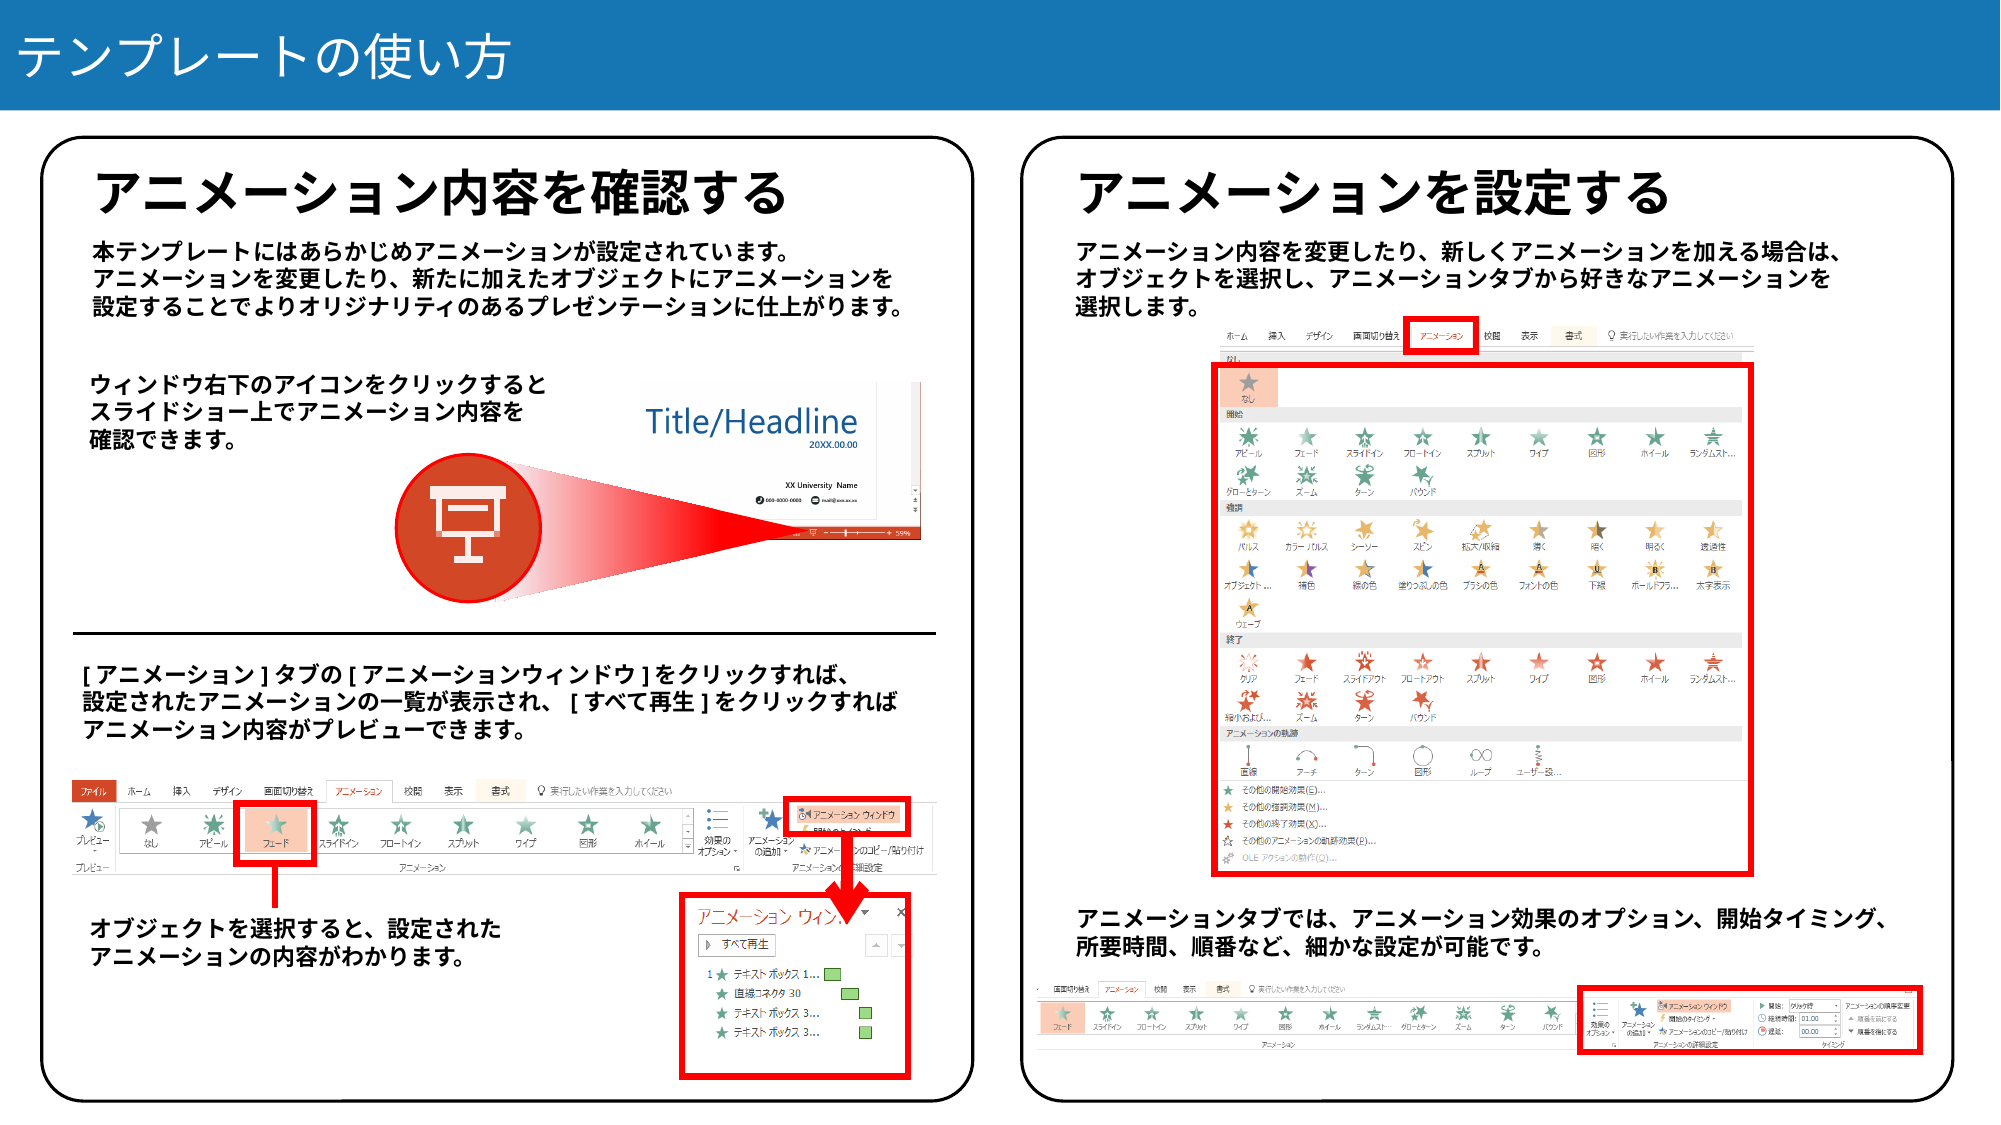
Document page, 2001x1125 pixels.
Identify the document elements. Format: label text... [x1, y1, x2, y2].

text_box アニメーションを設定する [1060, 154, 1689, 229]
text_box アニメーション内容を変更したり、新しくアニメーションを加える場合は、 オブジェクトを選択し、アニメーションタブから好きなアニメーションを 選択します。 [1061, 229, 1870, 327]
picture [688, 895, 921, 1077]
picture [638, 382, 921, 540]
text_box テンプレートの使い方 [0, 0, 2000, 111]
text_box [1213, 364, 1752, 875]
text_box アニメーション内容を確認する [77, 154, 806, 229]
text_box [541, 468, 773, 593]
text_box オブジェクトを選択すると、設定された アニメーションの内容がわかります。 [74, 907, 518, 978]
text_box アニメーションタブでは、アニメーション効果のオプション、開始タイミング、 所要時間、順番など、細かな設定が可能です。 [1061, 897, 1915, 968]
text_box [40, 136, 974, 1103]
picture [72, 779, 937, 877]
picture [1220, 326, 1754, 869]
text_box [681, 894, 909, 1078]
text_box ウィンドウ右下のアイコンをクリックすると スライドショー上でアニメーション内容を 確認できます。 [75, 362, 564, 460]
text_box 本テンプレートにはあらかじめアニメーションが設定されています。 アニメーションを変更したり、新たに加えたオブジェクトにアニメーションを 設定することでよりオリジナリティのあるプレゼンテーションに仕上がります。 [78, 229, 931, 327]
text_box [1020, 136, 1954, 1103]
text_box [アニメーション]タブの[アニメーションウィンドウ]をクリックすれば、 設定されたアニメーションの一覧が表示され、[すべて再生]をクリックすれば アニメーション内容がプレビューできます。 [67, 652, 914, 751]
picture [1037, 981, 1920, 1053]
picture [396, 454, 541, 602]
text_box [1405, 318, 1477, 326]
